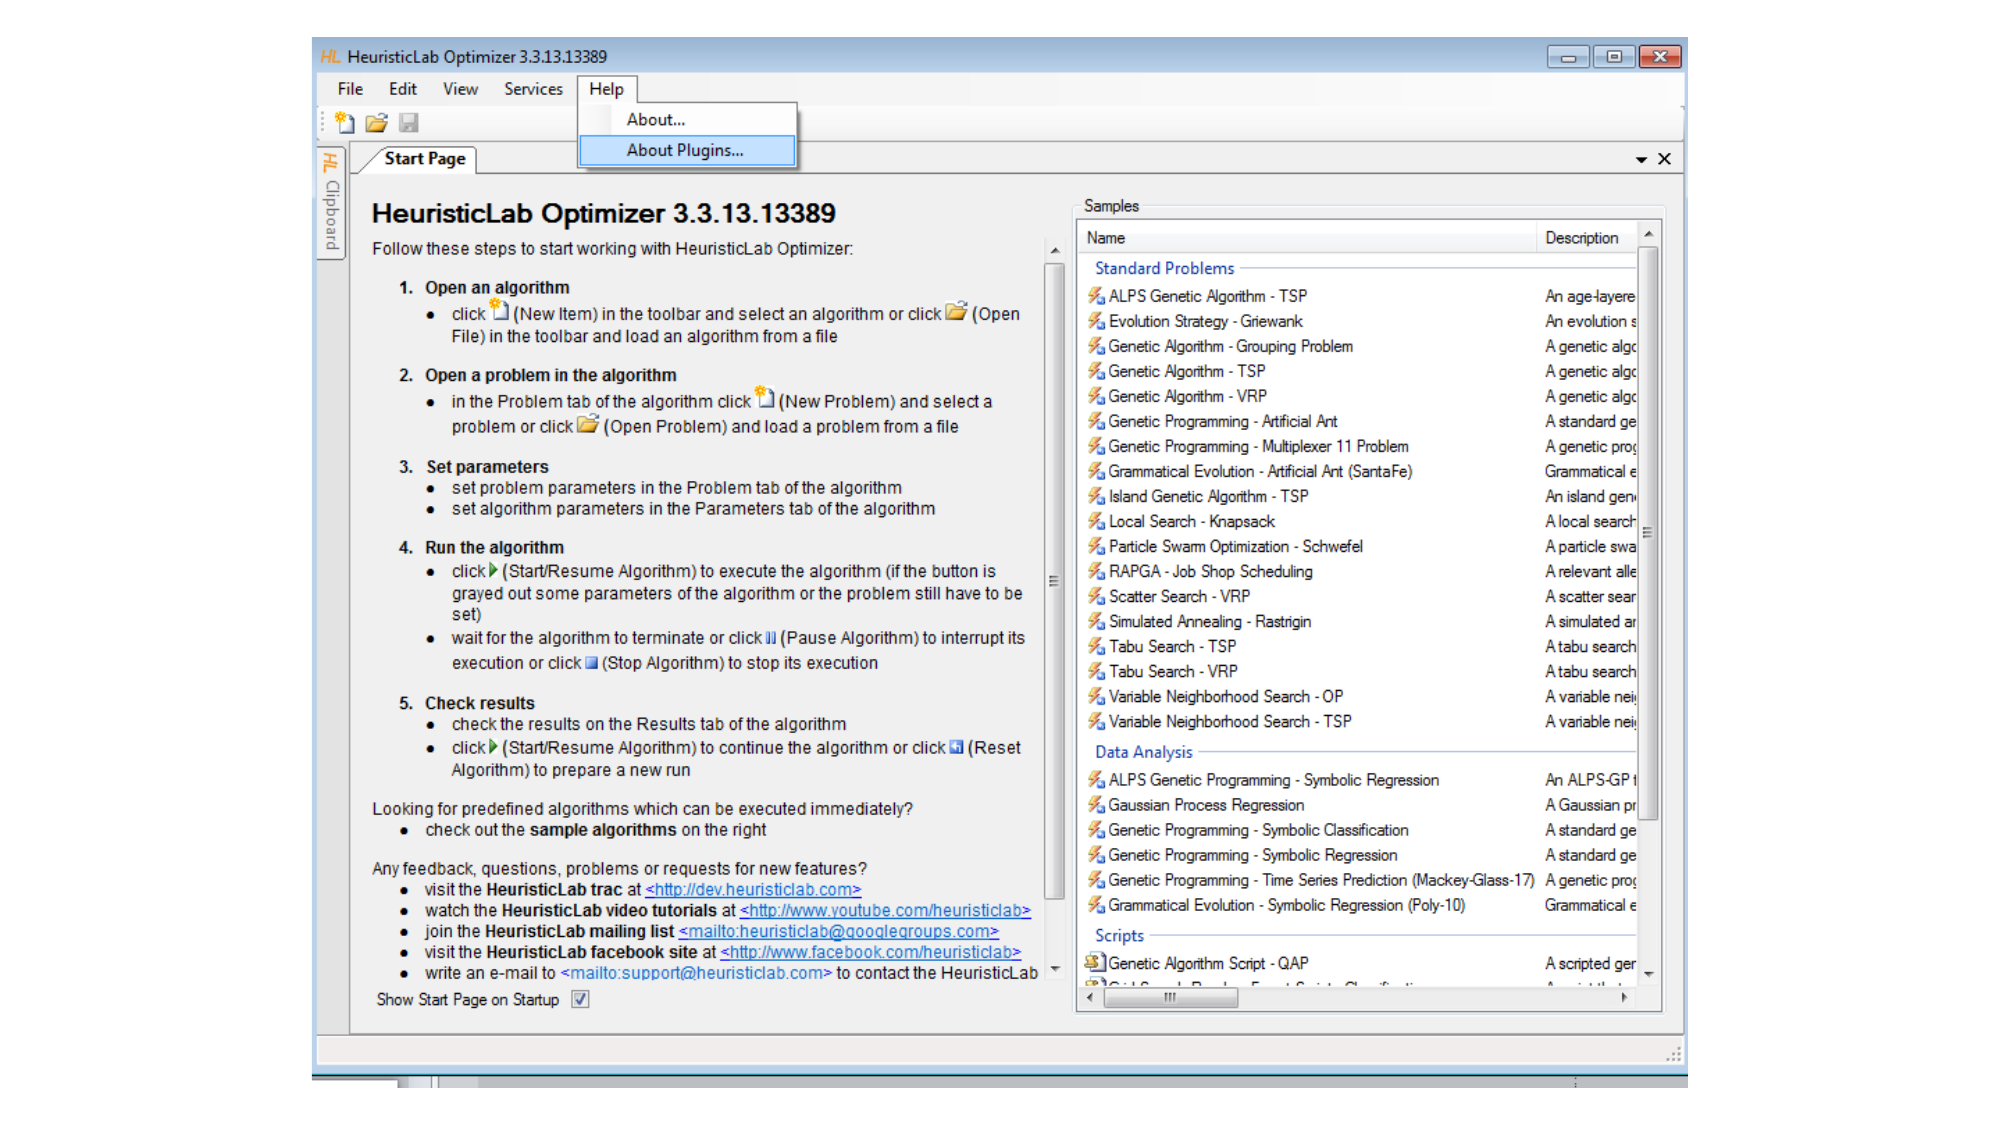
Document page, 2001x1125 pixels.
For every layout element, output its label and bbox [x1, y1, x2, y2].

picture [311, 36, 1689, 1088]
